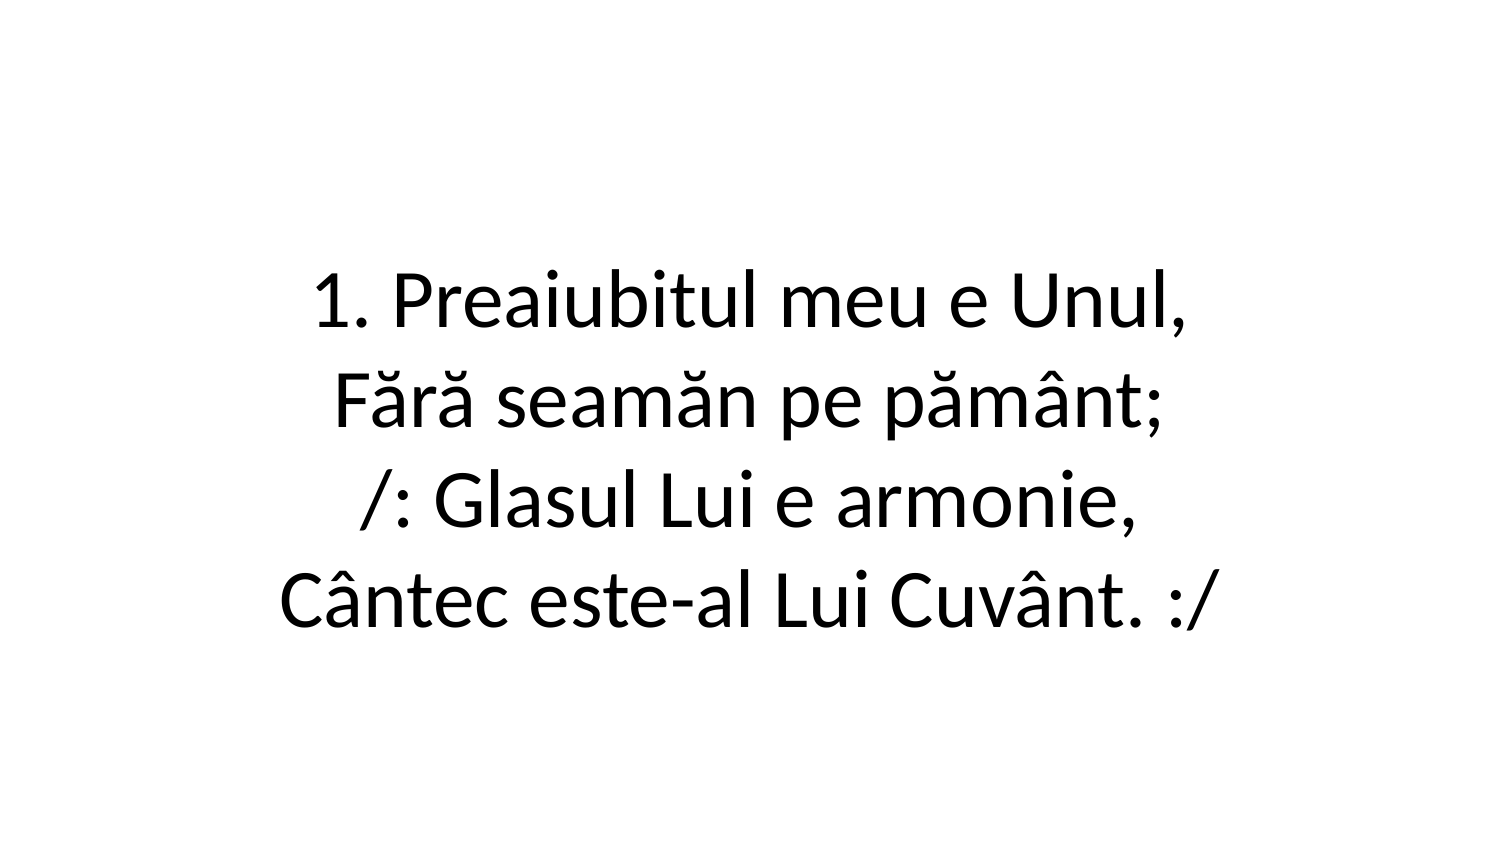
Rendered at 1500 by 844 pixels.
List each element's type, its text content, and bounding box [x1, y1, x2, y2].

text_box 1. Preaiubitul meu e Unul, Fără seamăn pe pământ; /: Glasul Lui e armonie, Cântec este-al Lui Cuvânt. :/ [264, 192, 1236, 652]
